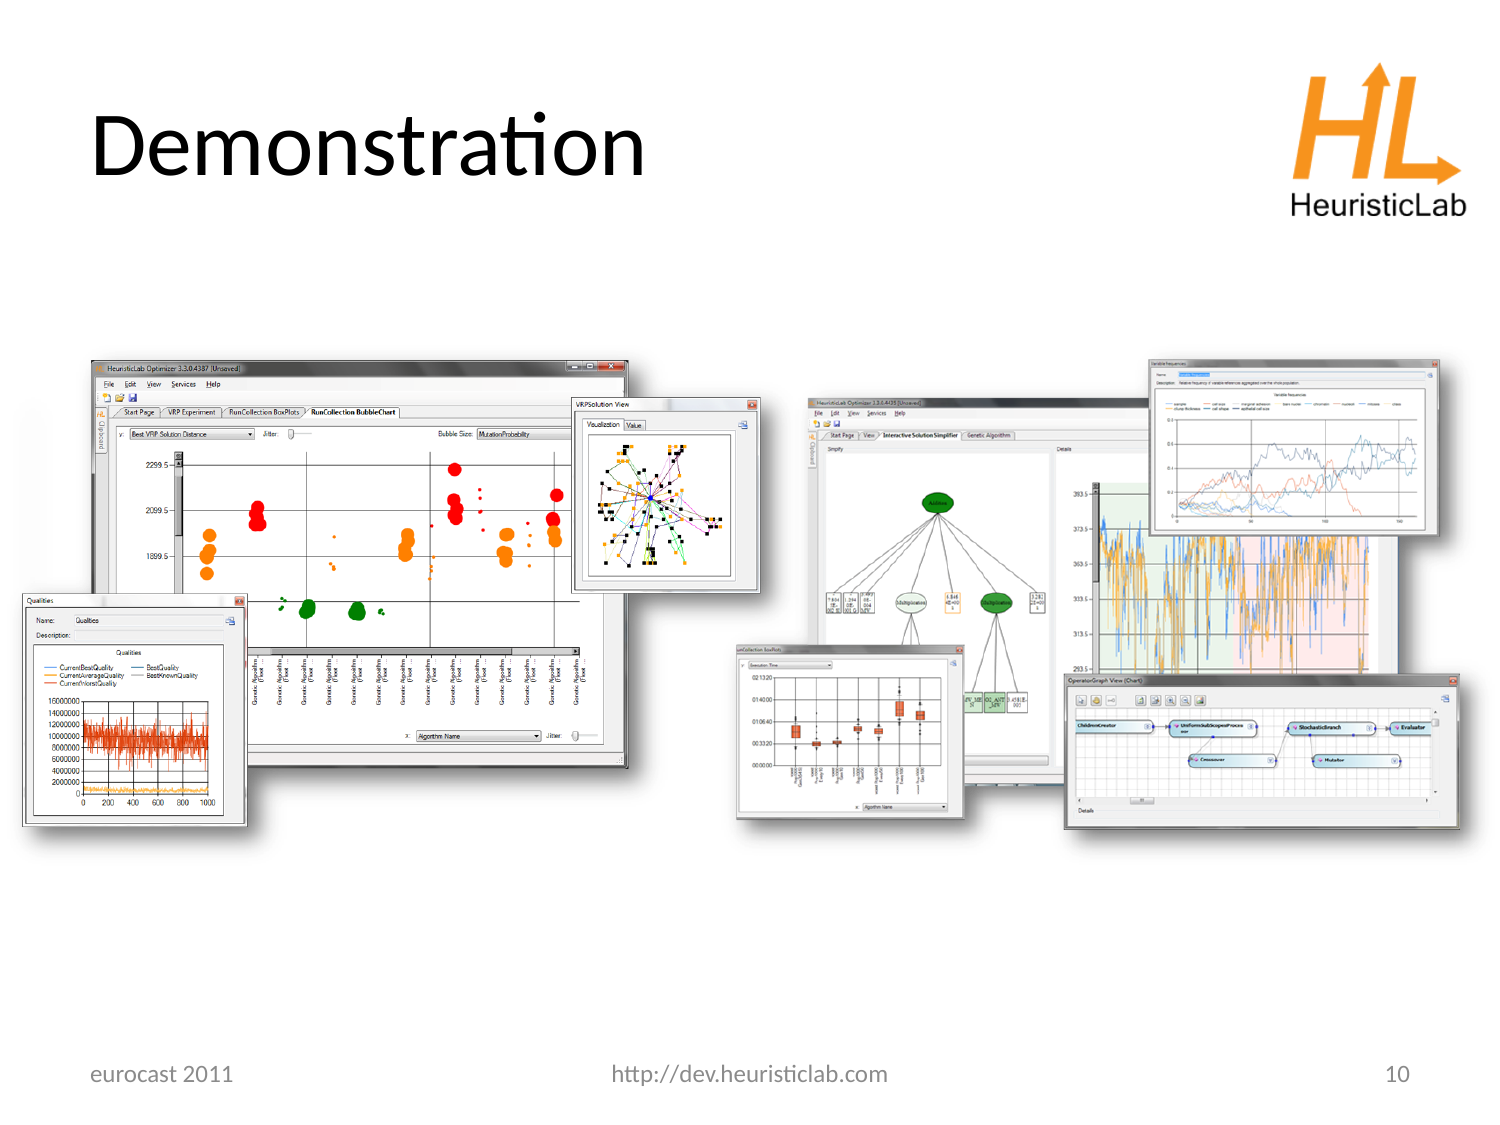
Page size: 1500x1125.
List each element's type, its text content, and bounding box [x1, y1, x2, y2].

title Demonstration [75, 45, 1282, 233]
slide_number eurocast 2011 [75, 1042, 425, 1103]
footer http://dev.heuristiclab.com [512, 1042, 988, 1103]
slide_number 10 [1074, 1042, 1425, 1103]
picture [1281, 27, 1474, 244]
picture [0, 337, 1500, 870]
